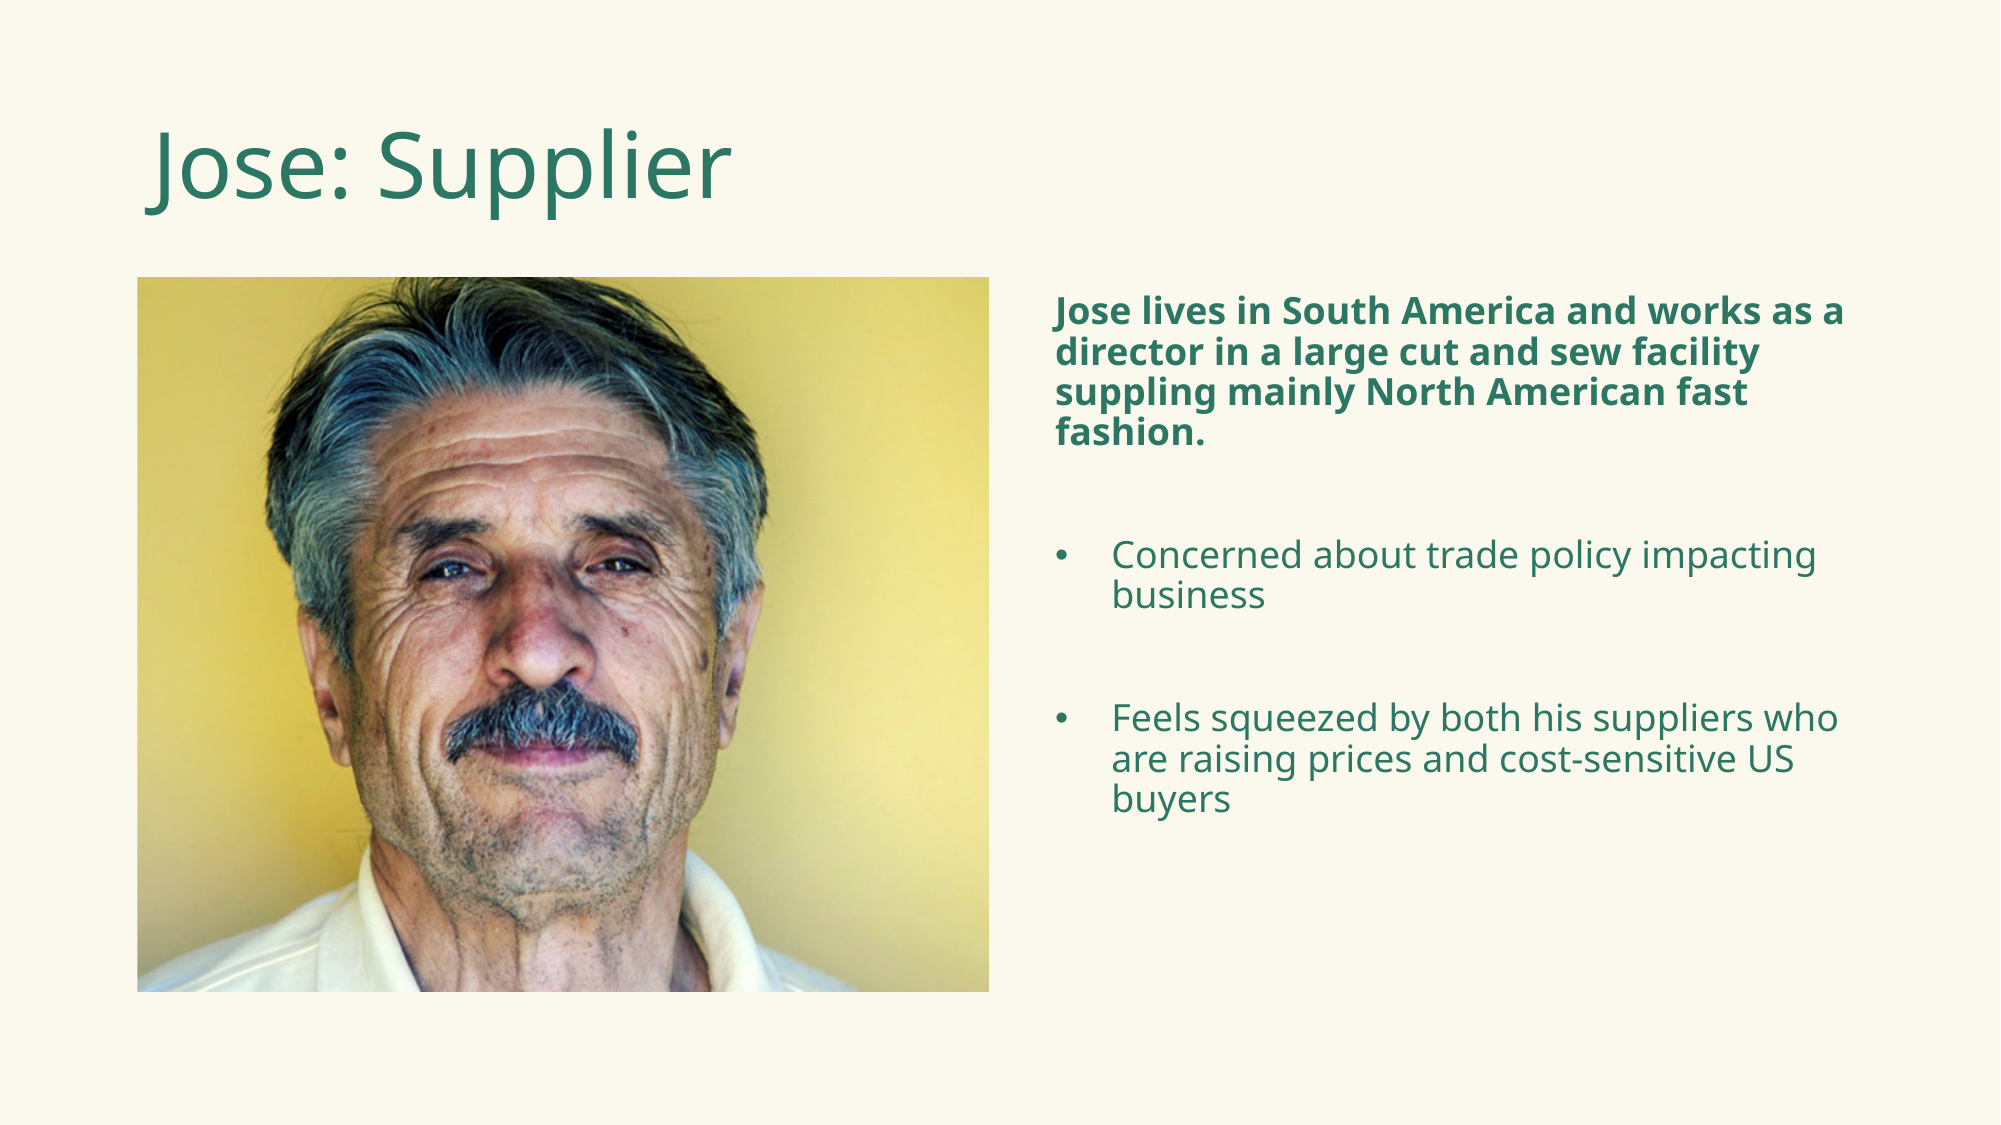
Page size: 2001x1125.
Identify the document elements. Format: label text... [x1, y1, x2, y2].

list Jose lives in South America and works as a director in a large cut and sew facility suppling mainly North American fast fashion. Concerned about trade policy impacting business Feels squeezed by both his suppliers who are raising prices and cost-sensitive US buyers [1040, 284, 1891, 999]
picture [137, 277, 989, 992]
title Jose: Supplier [137, 59, 1674, 278]
